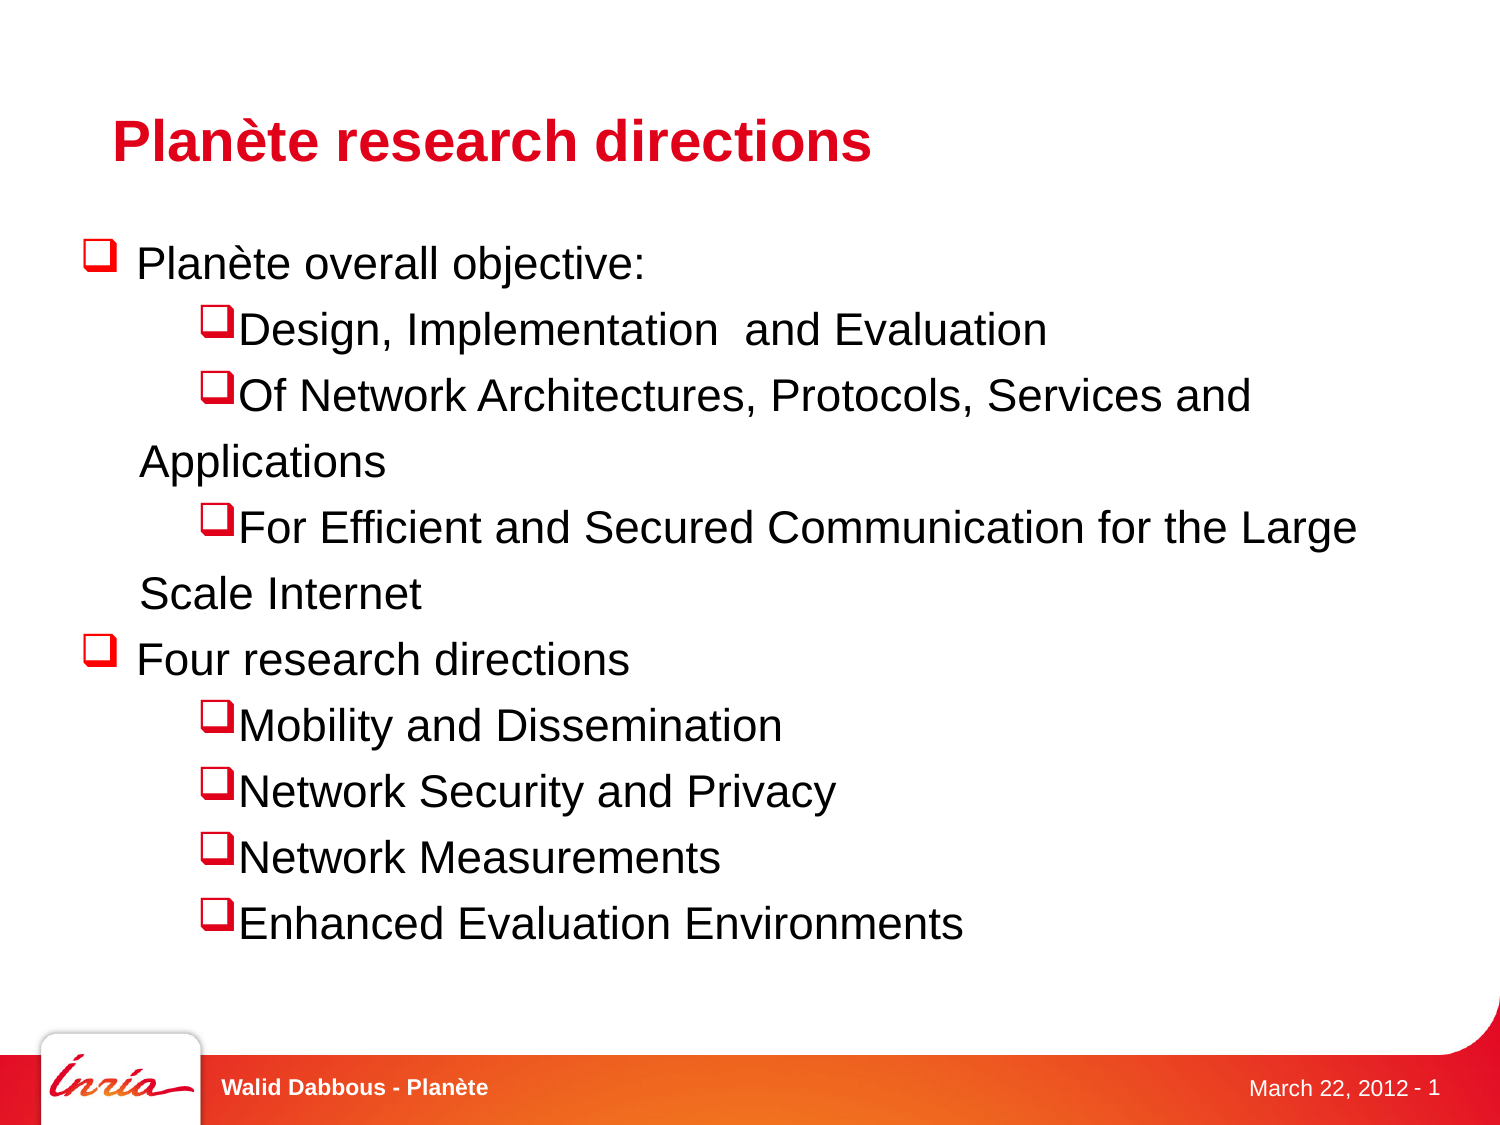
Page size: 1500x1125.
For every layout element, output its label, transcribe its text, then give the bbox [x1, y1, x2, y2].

title Planète research directions [111, 44, 1350, 215]
list Planète overall objective: Design, Implementation and Evaluation Of Network Architectures, Protocols, Services and Applications For Efficient and Secured Communication for the Large Scale Internet Four research directions Mobility and Dissemination Network Security and Privacy Network Measurements Enhanced Evaluation Environments [64, 215, 1500, 1004]
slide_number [1079, 1064, 1410, 1110]
footer Walid Dabbous - Planète [221, 1064, 1078, 1110]
slide_number - 1 [1413, 1064, 1500, 1110]
picture [0, 947, 1500, 1125]
